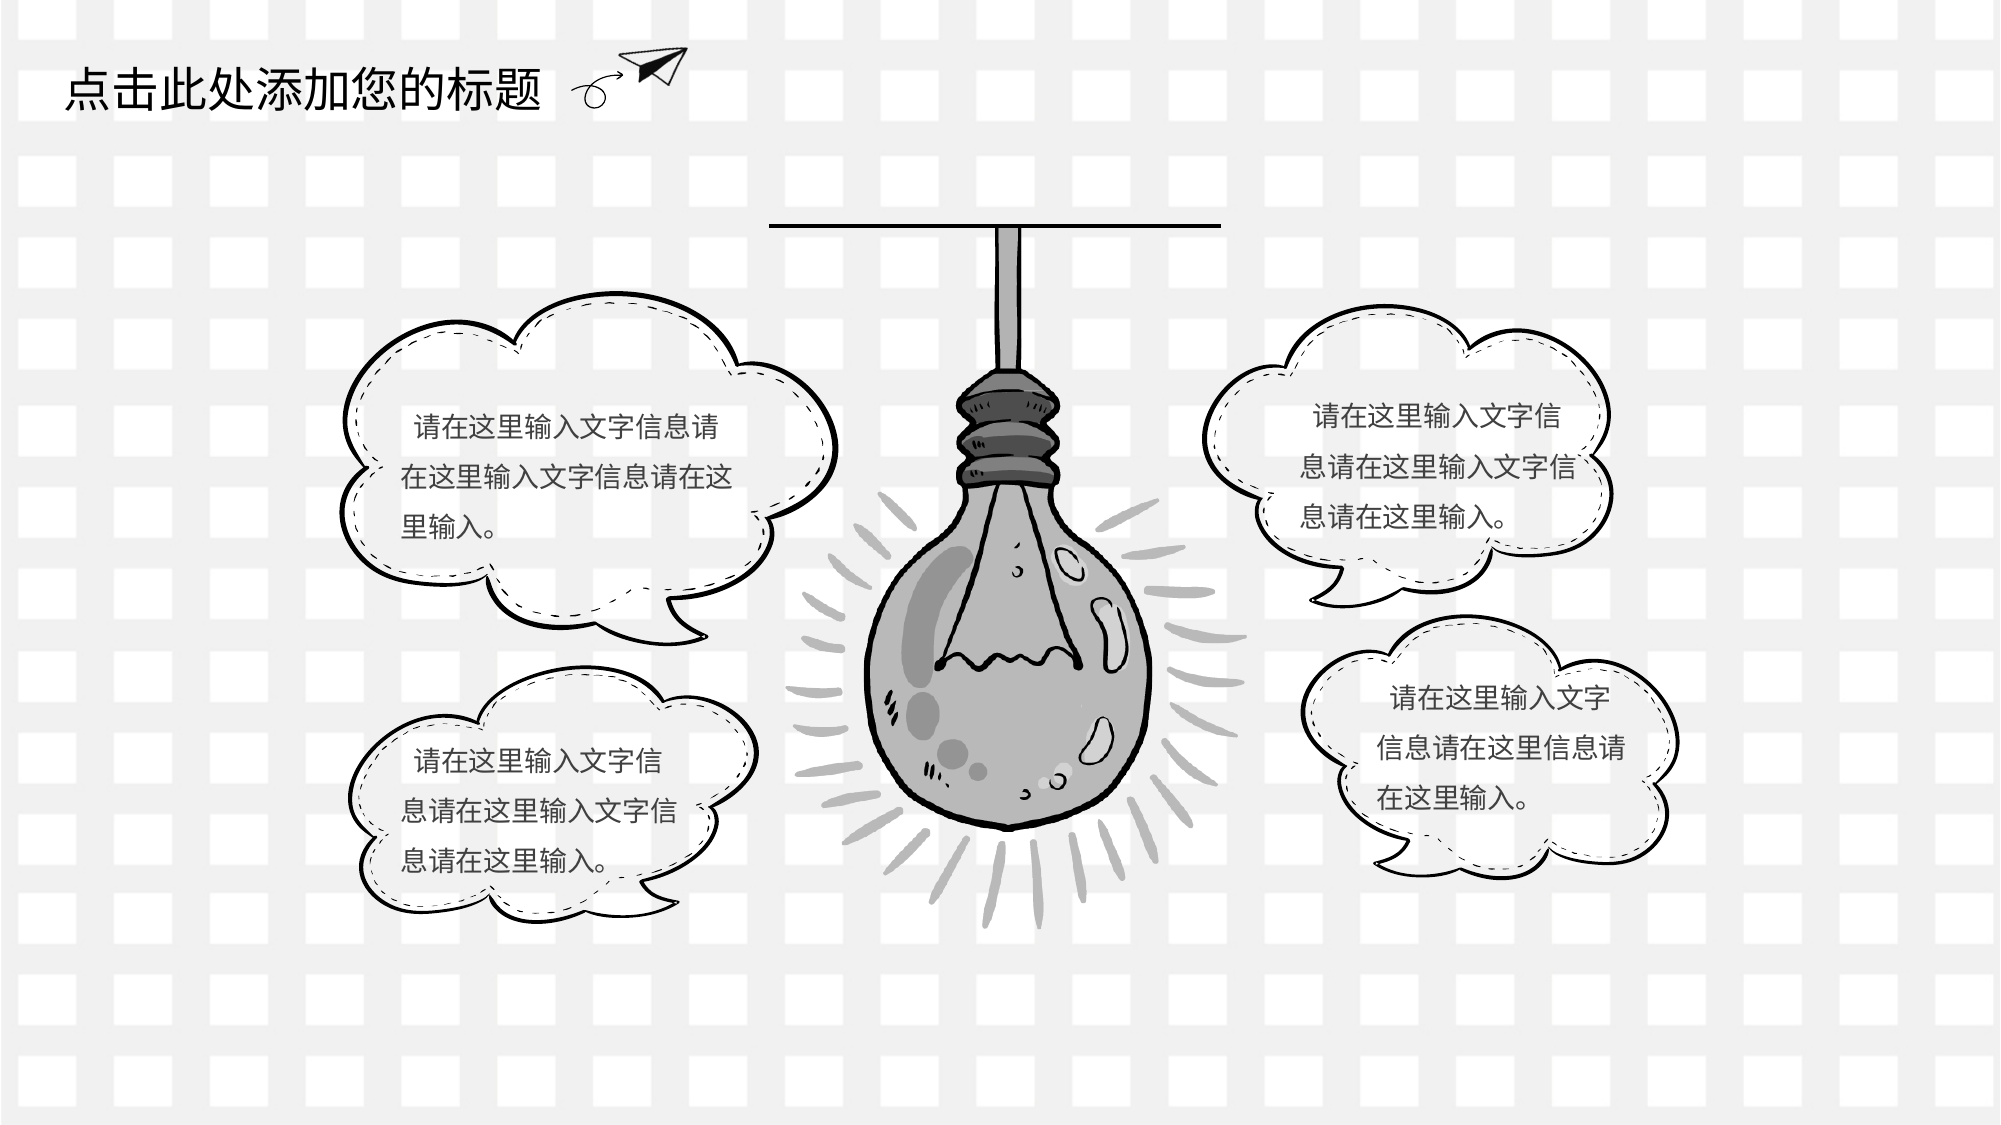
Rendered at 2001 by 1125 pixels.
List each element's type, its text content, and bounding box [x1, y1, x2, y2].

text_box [1293, 617, 1686, 893]
picture [0, 0, 2000, 1125]
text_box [328, 289, 752, 651]
text_box 点击此处添加您的标题 [48, 52, 559, 125]
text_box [1282, 302, 1623, 613]
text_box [340, 670, 768, 936]
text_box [581, 43, 686, 109]
